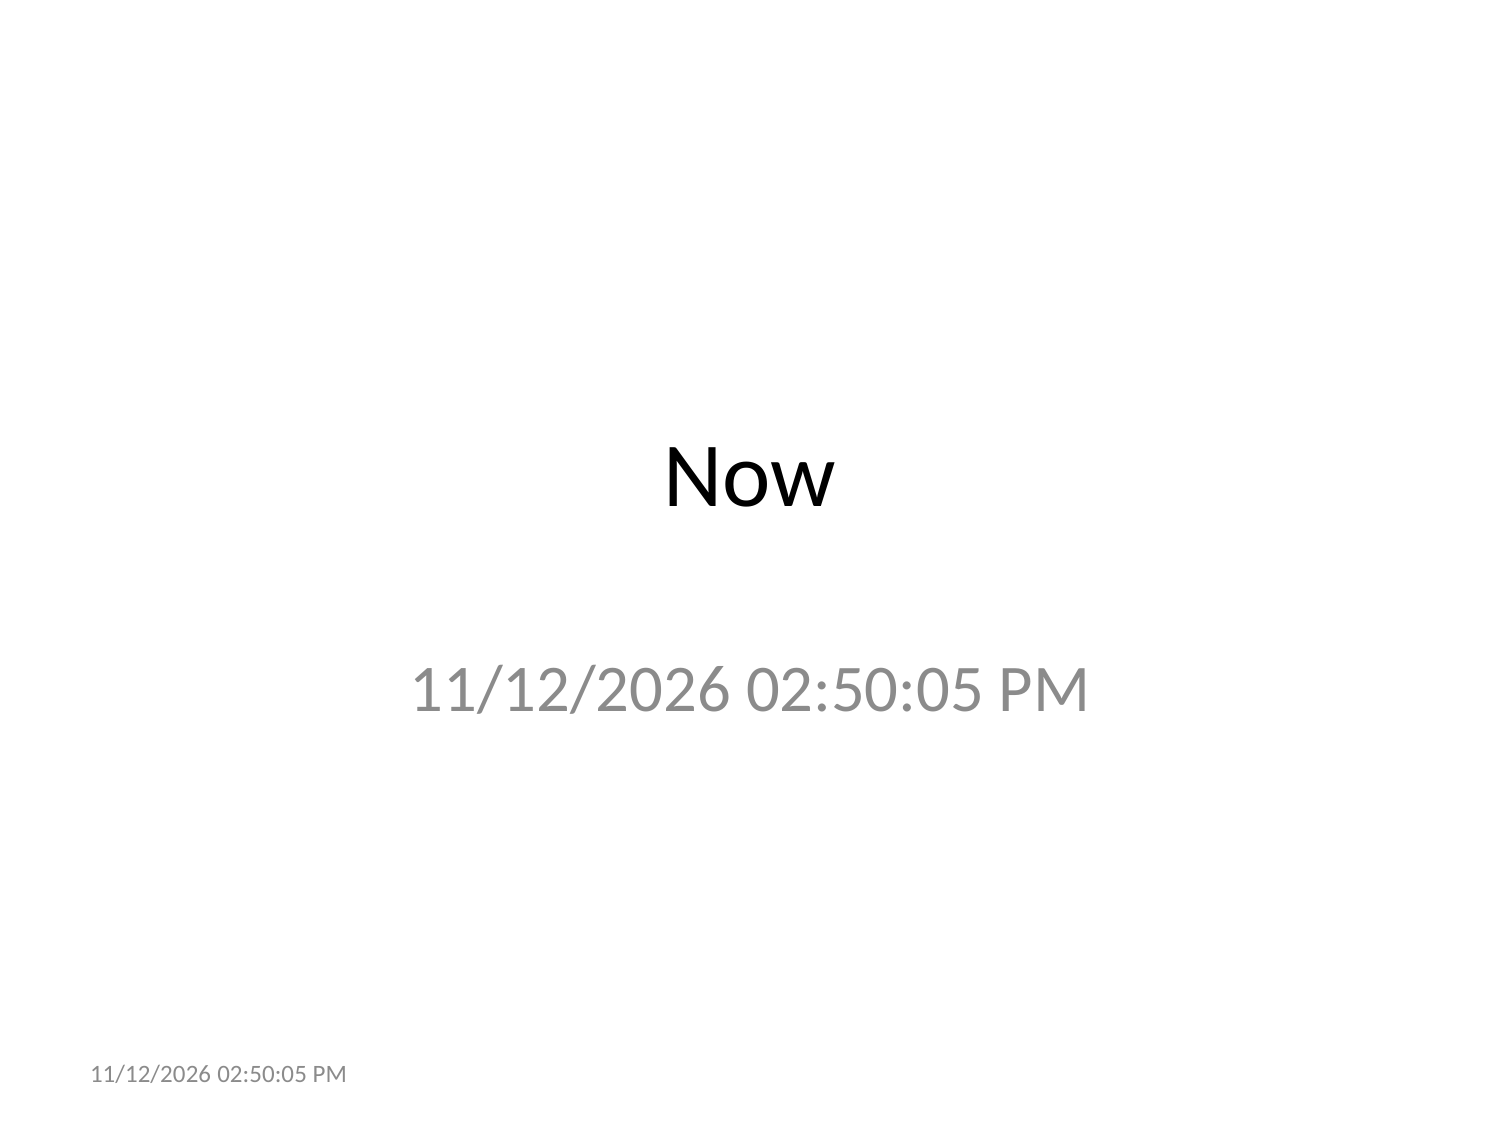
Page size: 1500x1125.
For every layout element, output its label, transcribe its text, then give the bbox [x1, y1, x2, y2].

title Now [112, 349, 1388, 591]
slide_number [75, 1042, 425, 1103]
subtitle 2011-12-19 10:20:04 AM [225, 637, 1275, 925]
